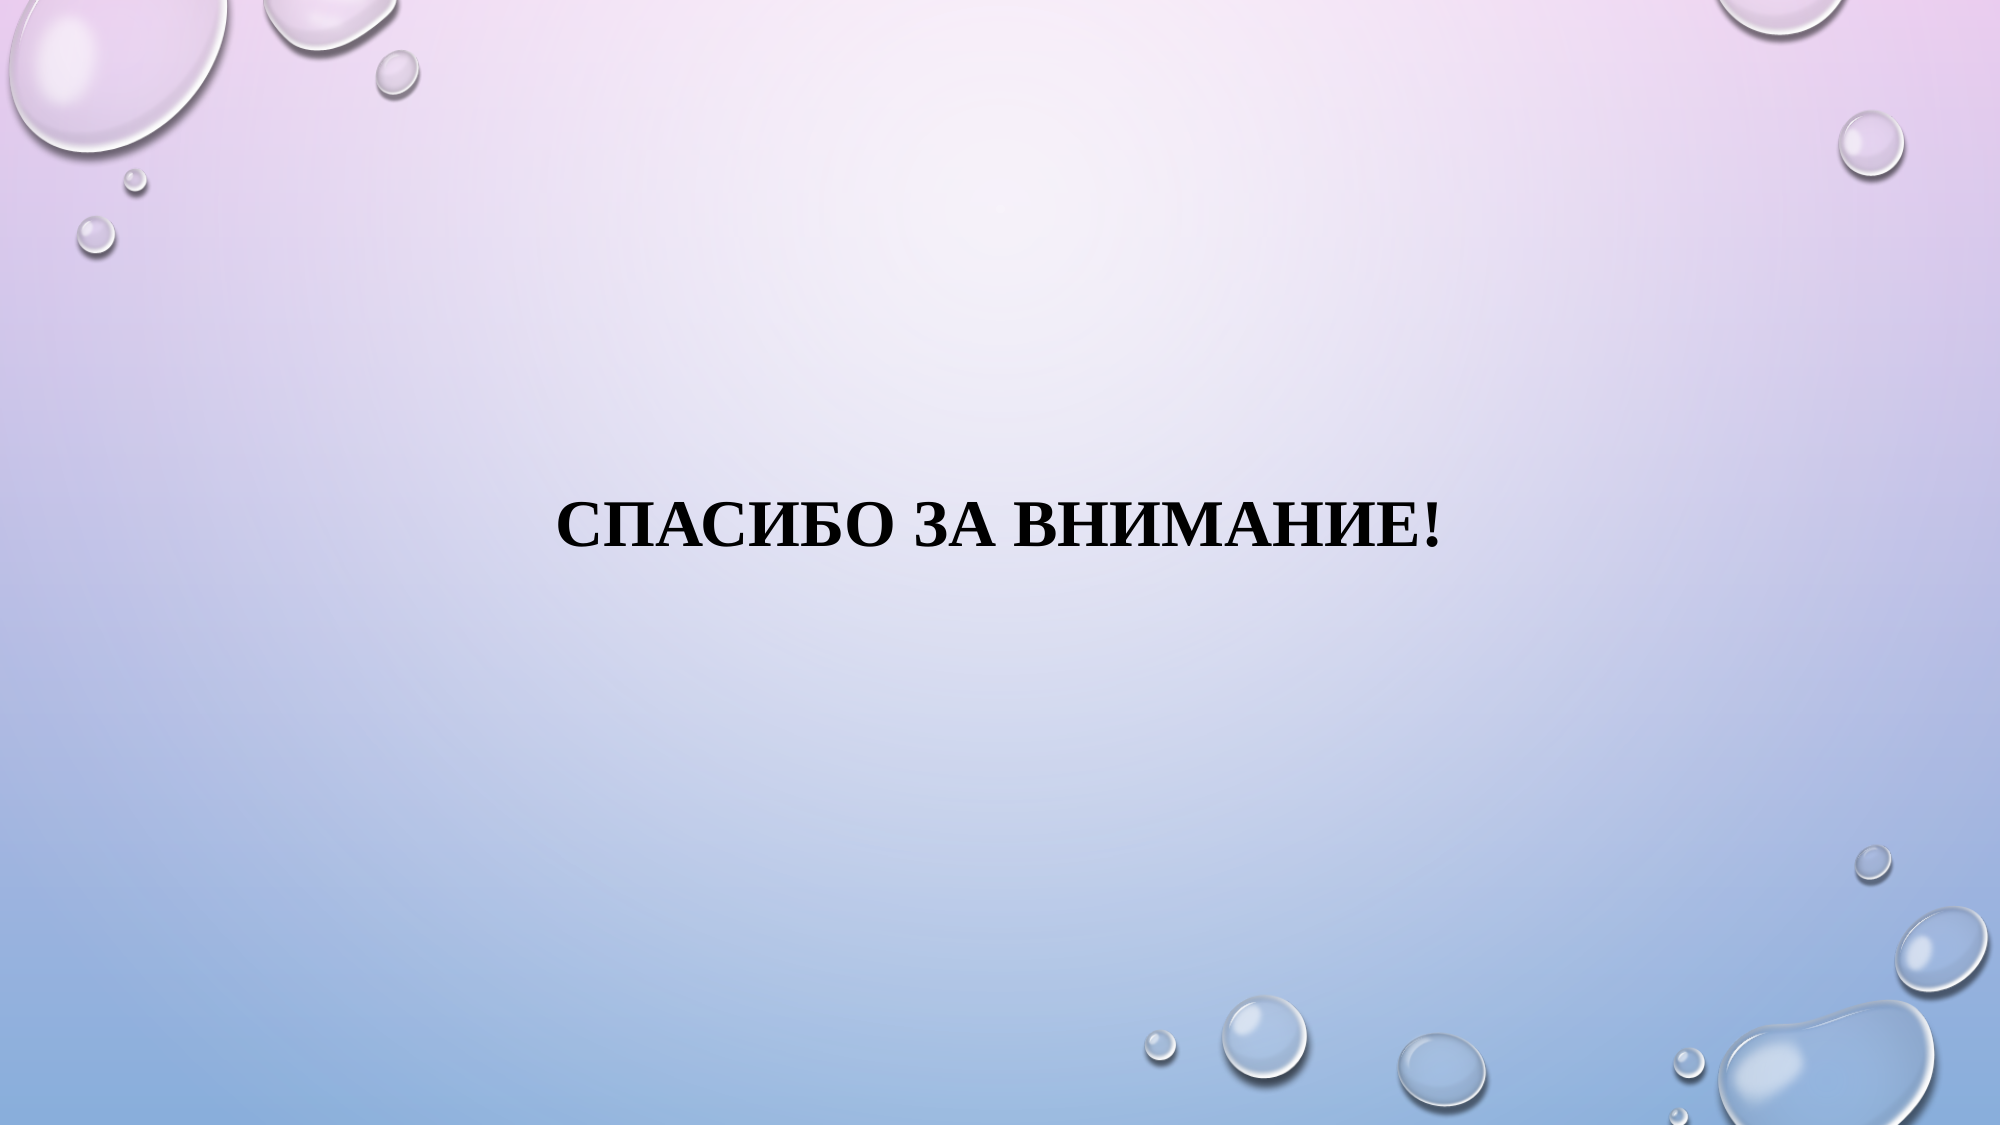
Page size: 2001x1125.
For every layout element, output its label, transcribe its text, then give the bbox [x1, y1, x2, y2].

title СПАСИБО за ВНИМАНИЕ! [149, 99, 1851, 950]
picture [0, 0, 2000, 1125]
